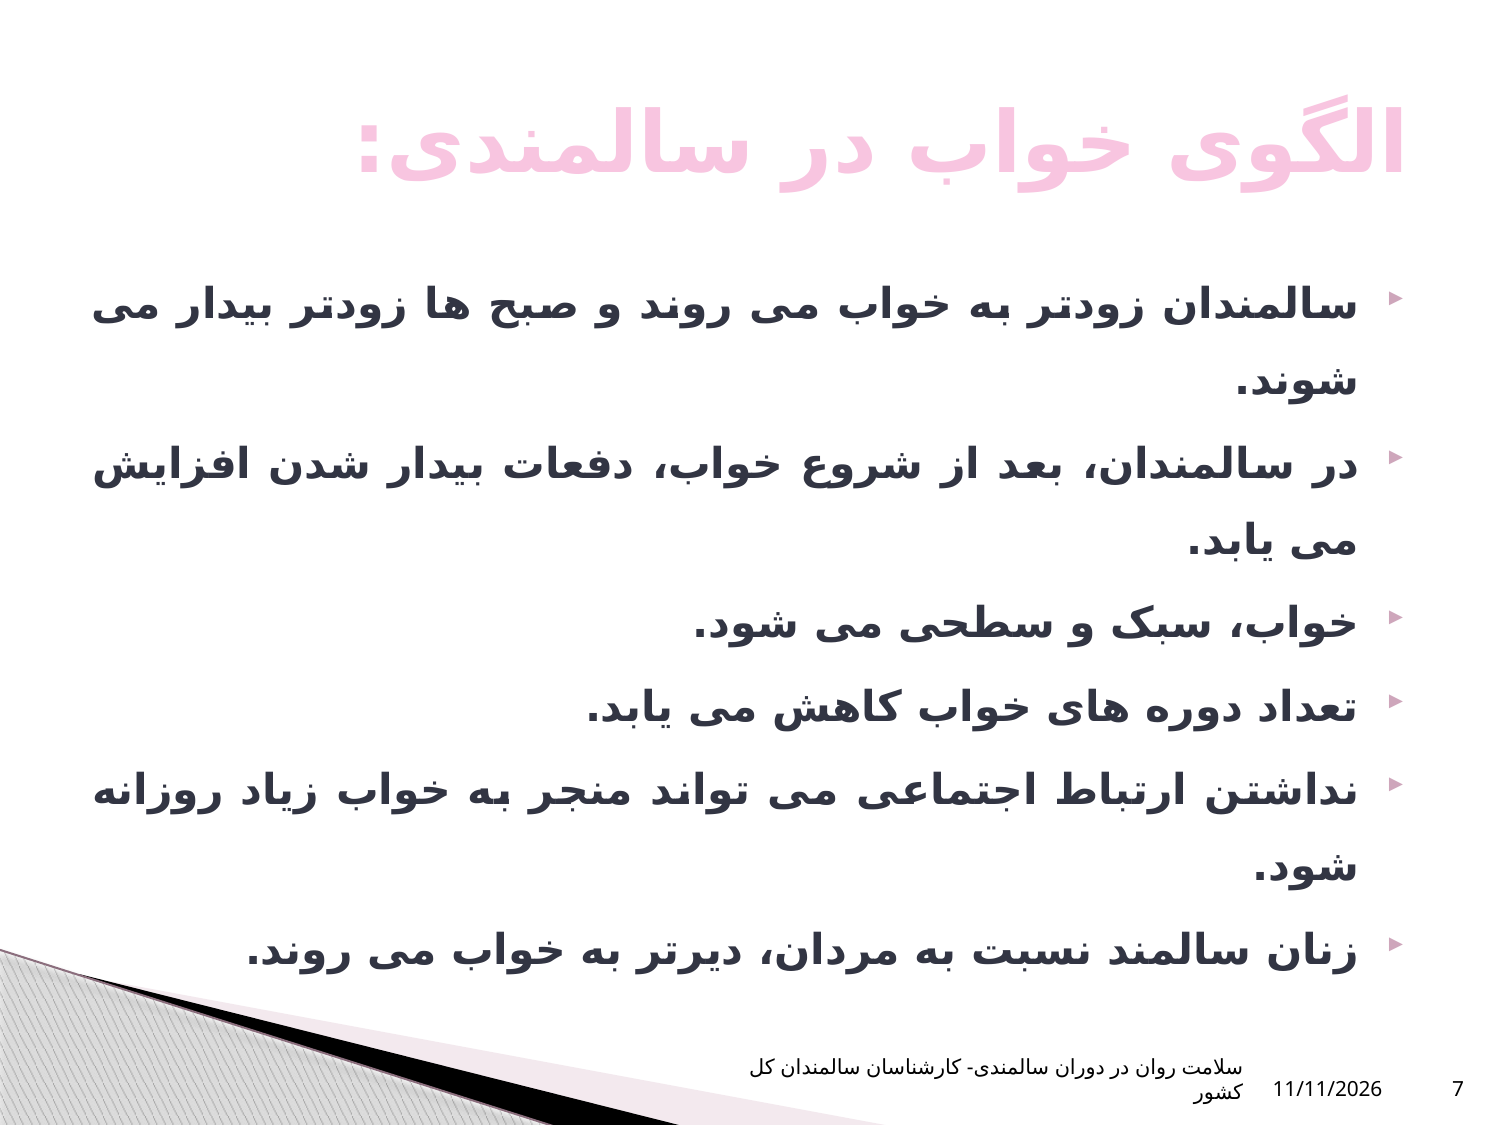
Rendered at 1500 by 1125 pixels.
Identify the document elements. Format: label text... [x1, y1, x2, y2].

footer سلامت روان در دوران سالمندی- کارشناسان سالمندان کل کشور [718, 1051, 1258, 1112]
list سالمندان زودتر به خواب می روند و صبح ها زودتر بیدار می شوند. در سالمندان، بعد از شروع خواب، دفعات بیدار شدن افزایش می یابد. خواب، سبک و سطحی می شود. تعداد دوره های خواب کاهش می یابد. نداشتن ارتباط اجتماعی می تواند منجر به خواب زیاد روزانه شود. زنان سالمند نسبت به مردان، دیرتر به خواب می روند. [75, 243, 1425, 986]
slide_number 7 [1418, 1051, 1479, 1112]
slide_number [1258, 1051, 1418, 1112]
title الگوی خواب در سالمندی: [75, 45, 1425, 233]
